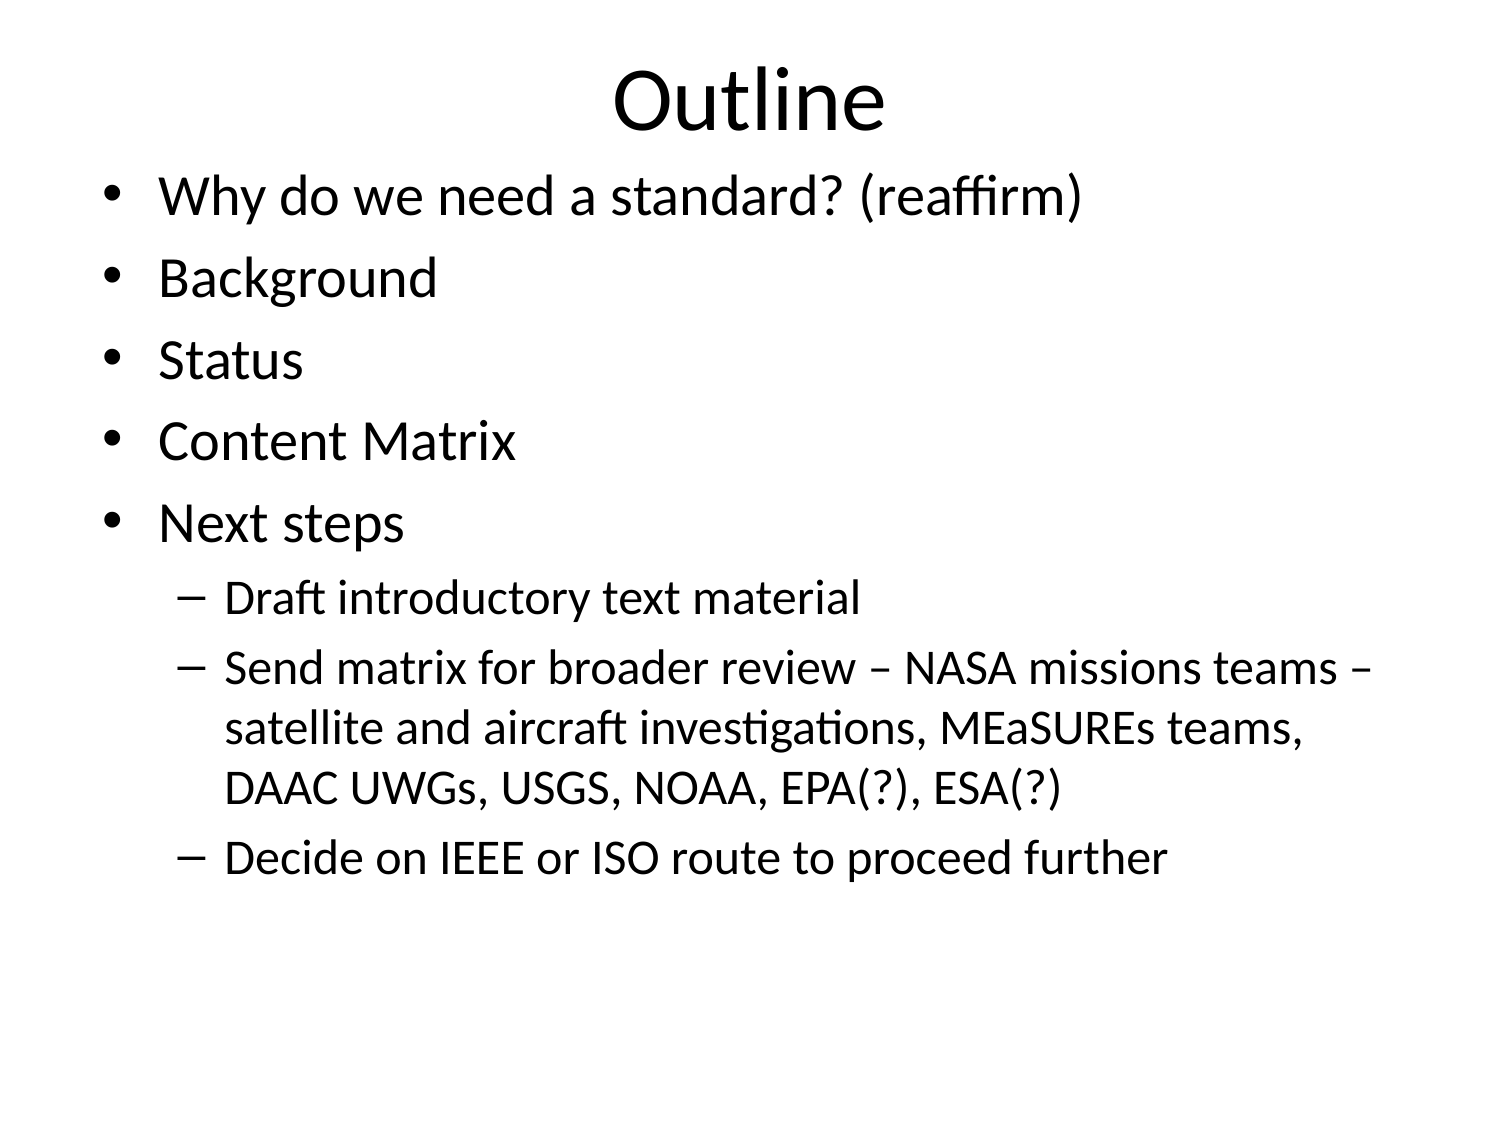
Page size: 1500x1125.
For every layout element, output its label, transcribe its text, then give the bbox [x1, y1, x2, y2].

title Outline [74, 0, 1426, 188]
list Why do we need a standard? (reaffirm) Background Status Content Matrix Next steps Draft introductory text material Send matrix for broader review – NASA missions teams – satellite and aircraft investigations, MEaSUREs teams, DAAC UWGs, USGS, NOAA, EPA(?), ESA(?) Decide on IEEE or ISO route to proceed further [87, 149, 1438, 1076]
